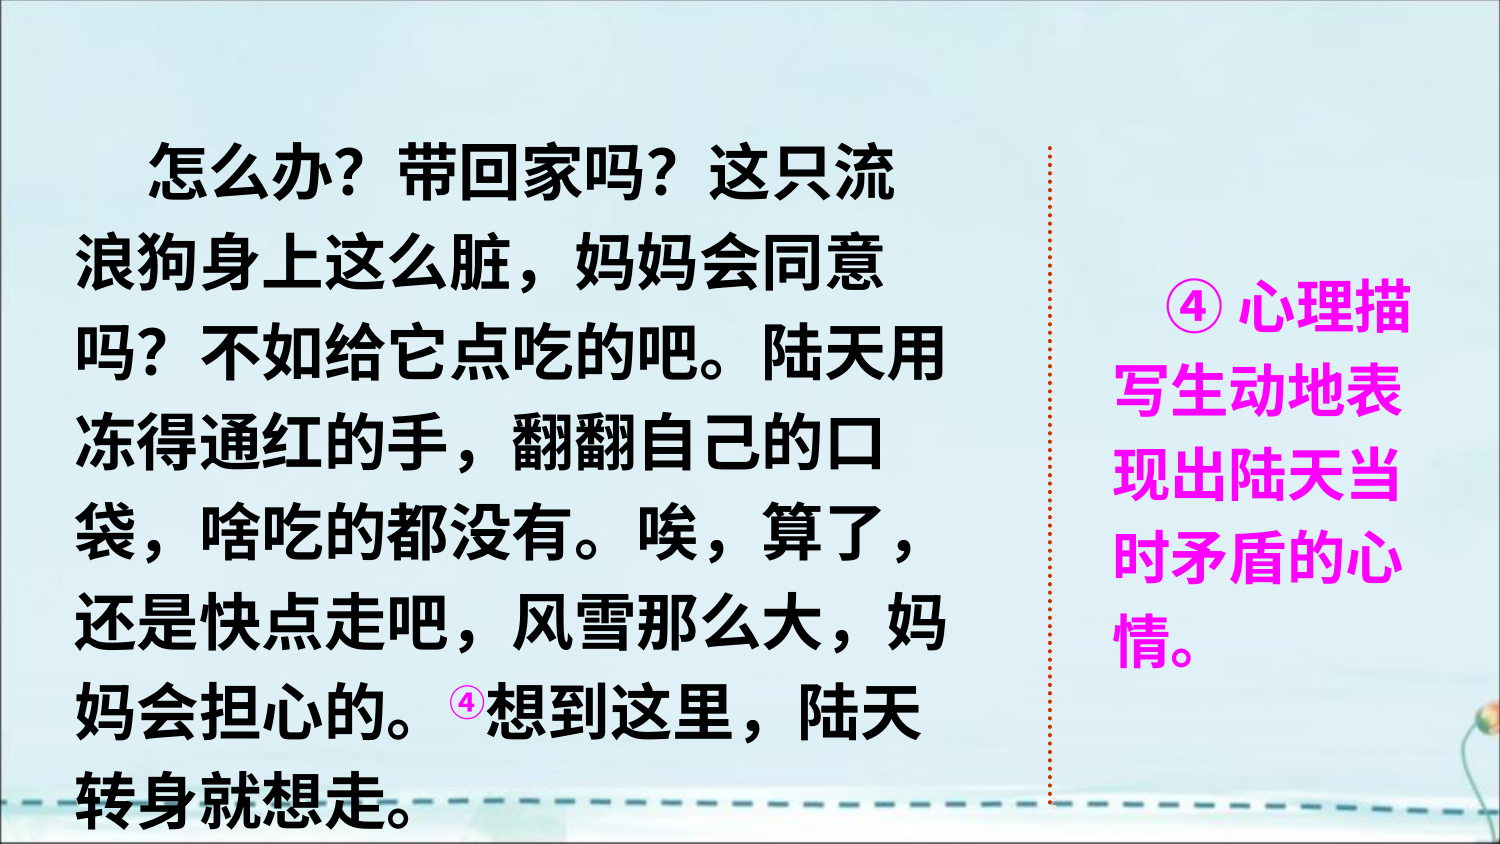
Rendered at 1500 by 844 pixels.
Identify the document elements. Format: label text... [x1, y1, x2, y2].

text_box 怎么办？带回家吗？这只流浪狗身上这么脏，妈妈会同意吗？不如给它点吃的吧。陆天用冻得通红的手，翻翻自己的口袋，啥吃的都没有。唉，算了，还是快点走吧，风雪那么大，妈妈会担心的。④想到这里，陆天转身就想走。 [59, 110, 973, 844]
text_box ④心理描写生动地表现出陆天当时矛盾的心情。 [1097, 248, 1445, 683]
picture [0, 0, 1500, 844]
